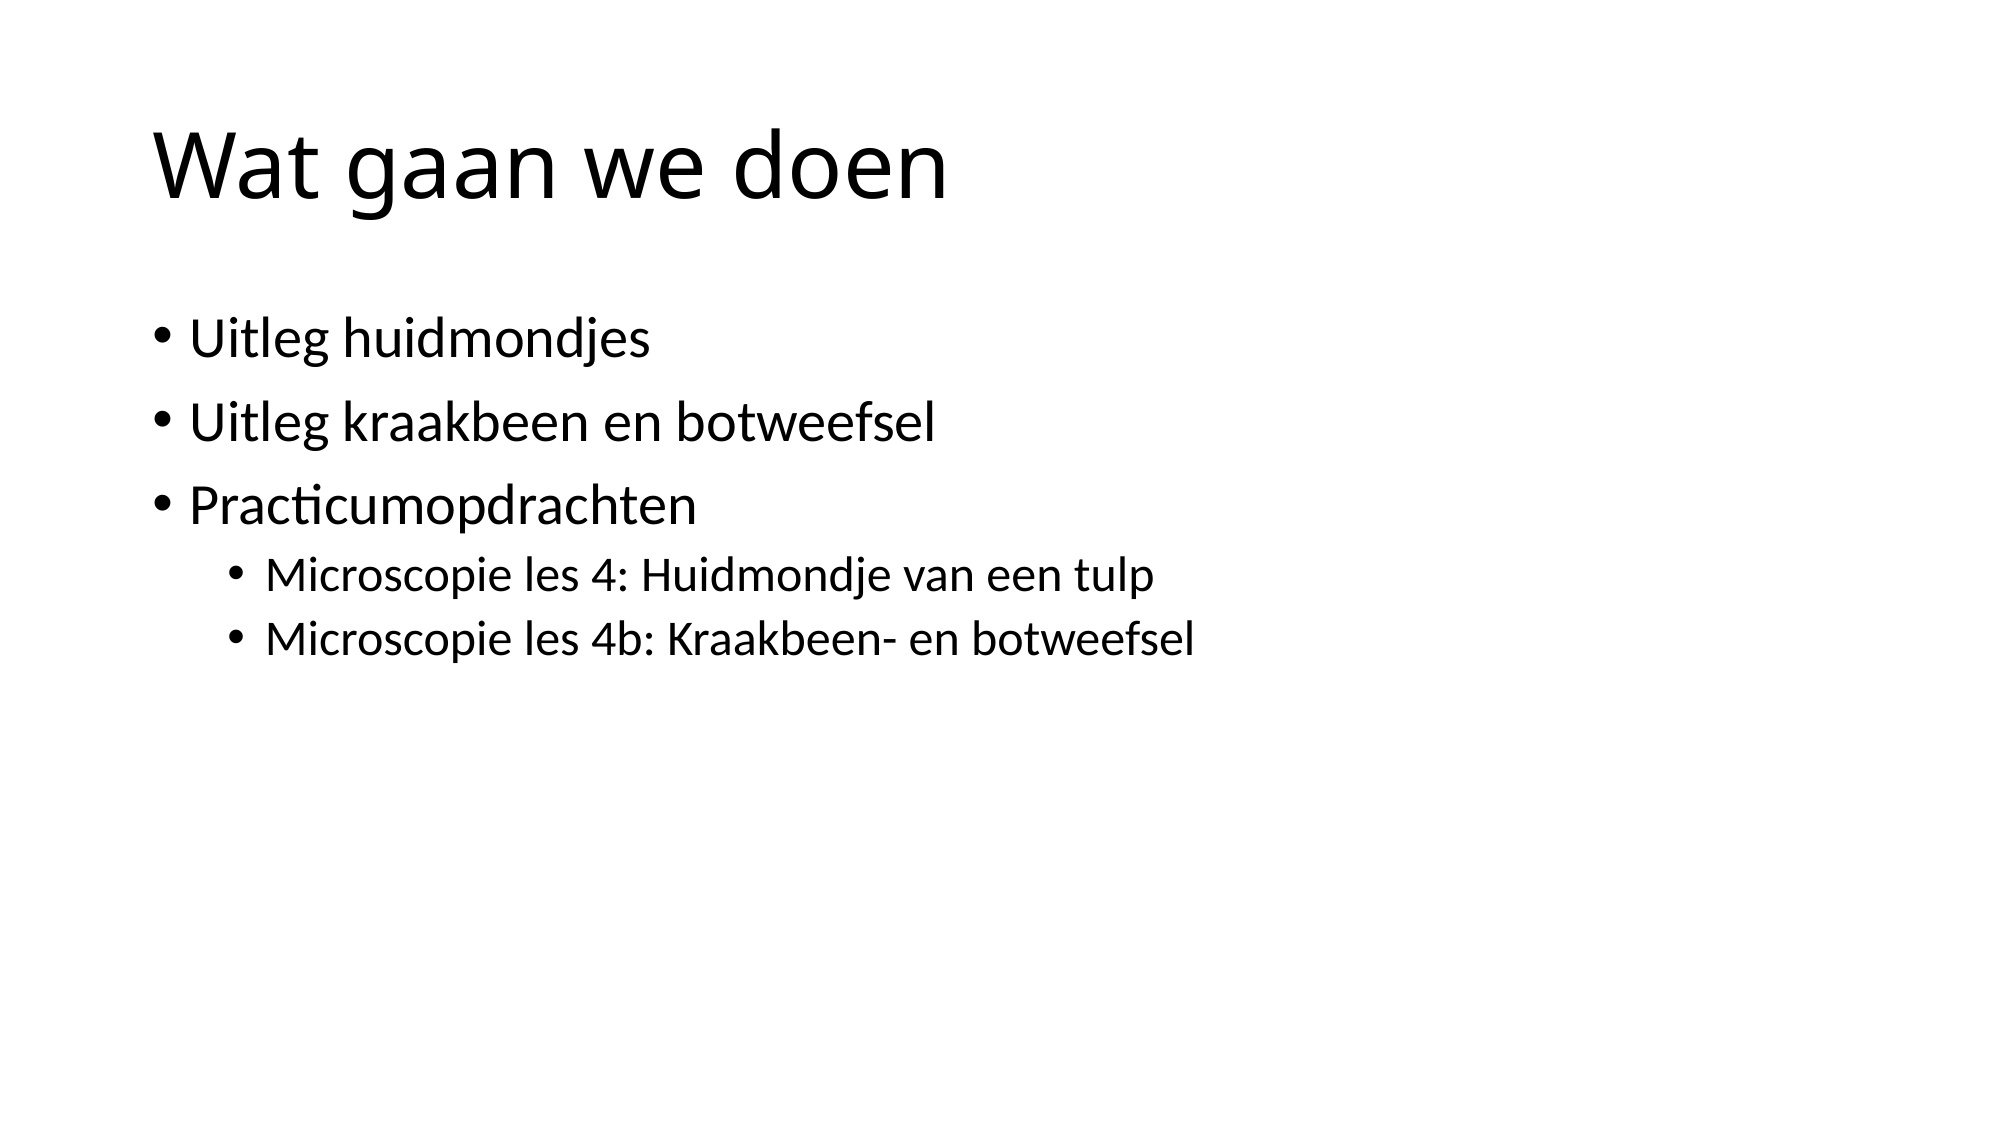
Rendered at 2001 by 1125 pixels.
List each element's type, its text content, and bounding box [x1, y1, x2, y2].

title Wat gaan we doen [137, 59, 1863, 278]
list Uitleg huidmondjes Uitleg kraakbeen en botweefsel Practicumopdrachten Microscopie les 4: Huidmondje van een tulp Microscopie les 4b: Kraakbeen- en botweefsel [137, 299, 1863, 1014]
